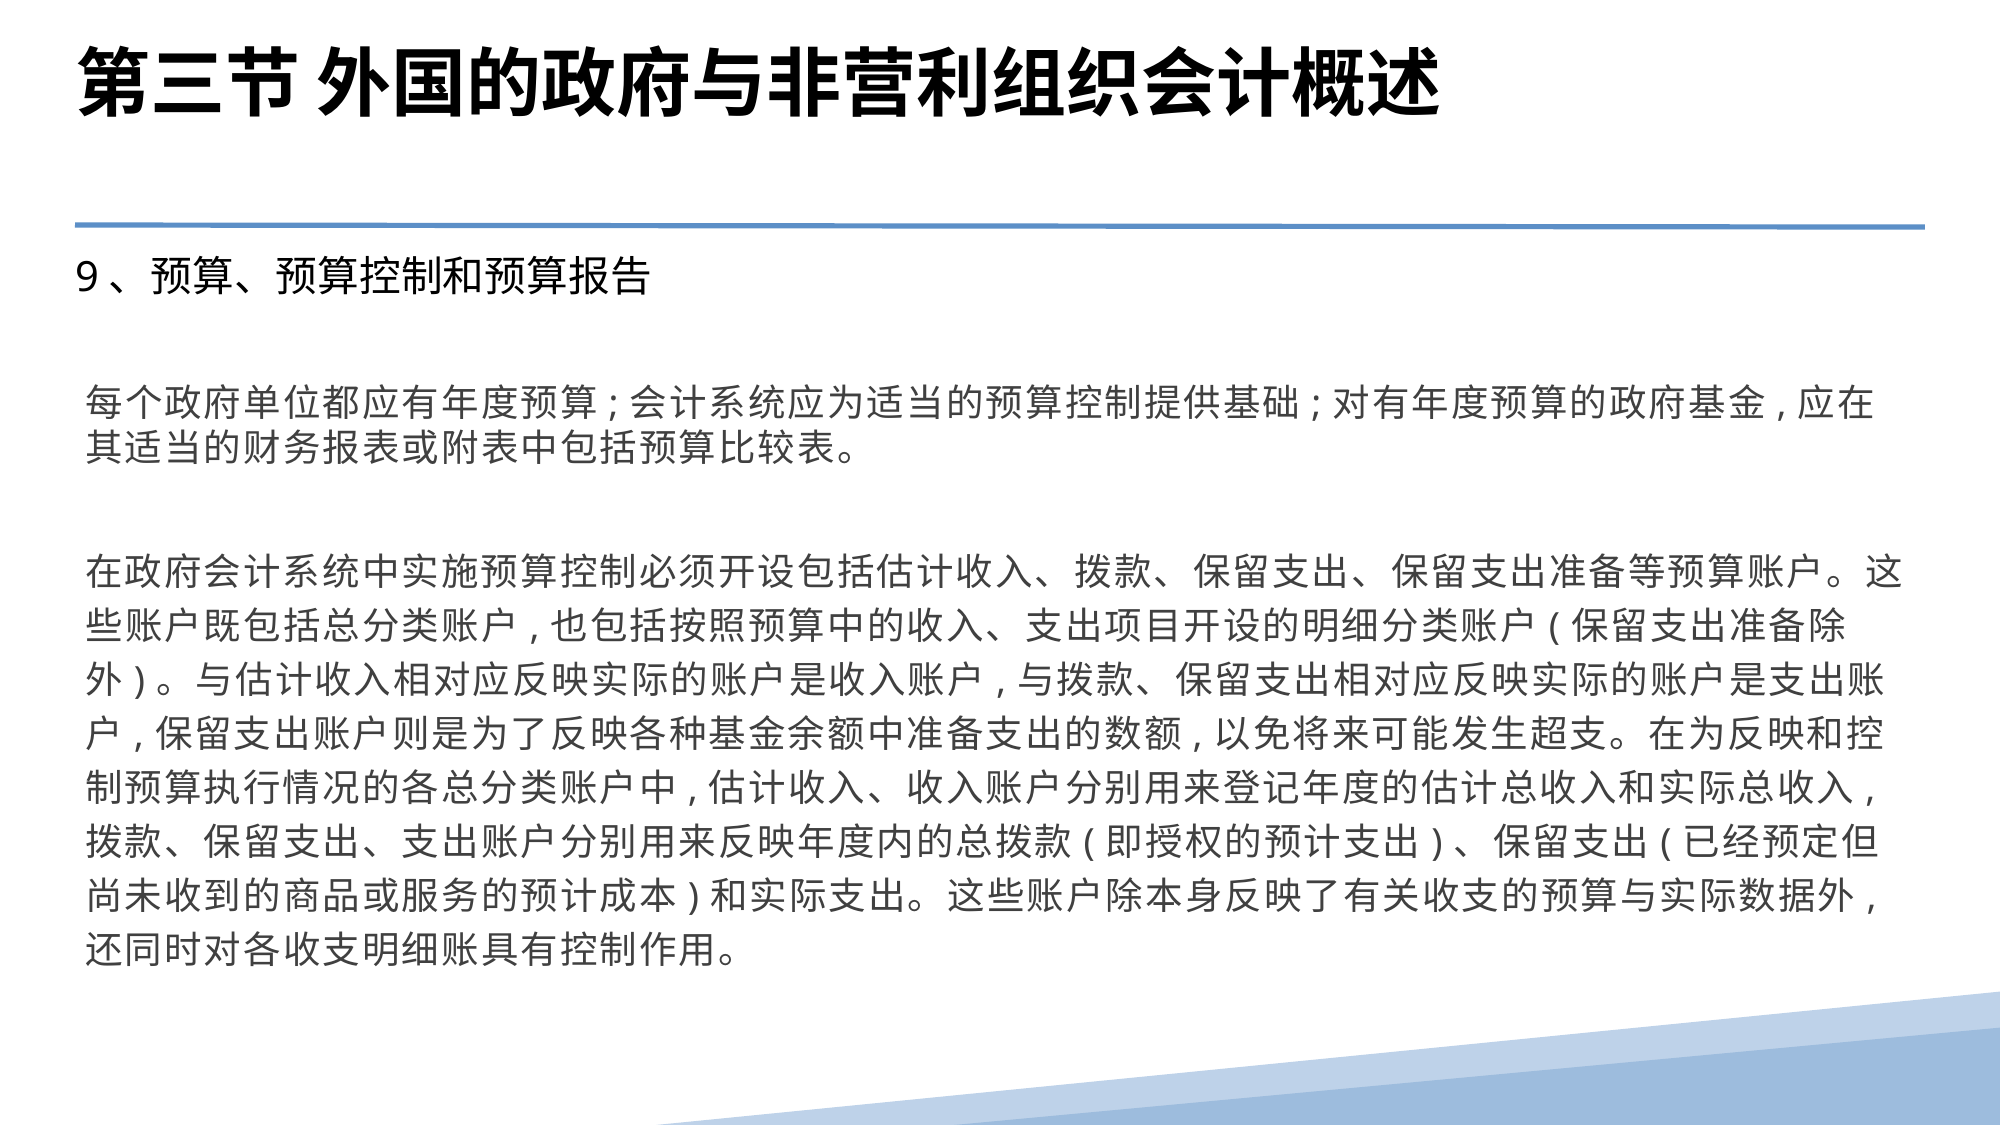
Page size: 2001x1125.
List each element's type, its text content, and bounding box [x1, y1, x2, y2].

text_box 第三节 外国的政府与非营利组织会计概述 [75, 24, 1925, 125]
text_box 9、预算、预算控制和预算报告 [75, 240, 1925, 315]
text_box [74, 224, 1925, 228]
text_box 每个政府单位都应有年度预算;会计系统应为适当的预算控制提供基础;对有年度预算的政府基金,应在其适当的财务报表或附表中包括预算比较表。 在政府会计系统中实施预算控制必须开设包括估计收入、拨款、保留支出、保留支出准备等预算账户。这些账户既包括总分类账户,也包括按照预算中的收入、支出项目开设的明细分类账户(保留支出准备除外)。与估计收入相对应反映实际的账户是收入账户,与拨款、保留支出相对应反映实际的账户是支出账户,保留支出账户则是为了反映各种基金余额中准备支出的数额,以免将来可能发生超支。在为反映和控制预算执行情况的各总分类账户中,估计收入、收入账户分别用来登记年度的估计总收入和实际总收入,拨款、保留支出、支出账户分别用来反映年度内的总拨款(即授权的预计支出)、保留支出(已经预定但尚未收到的商品或服务的预计成本)和实际支出。这些账户除本身反映了有关收支的预算与实际数据外,还同时对各收支明细账具有控制作用。 [75, 328, 1925, 1022]
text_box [656, 991, 2000, 1125]
